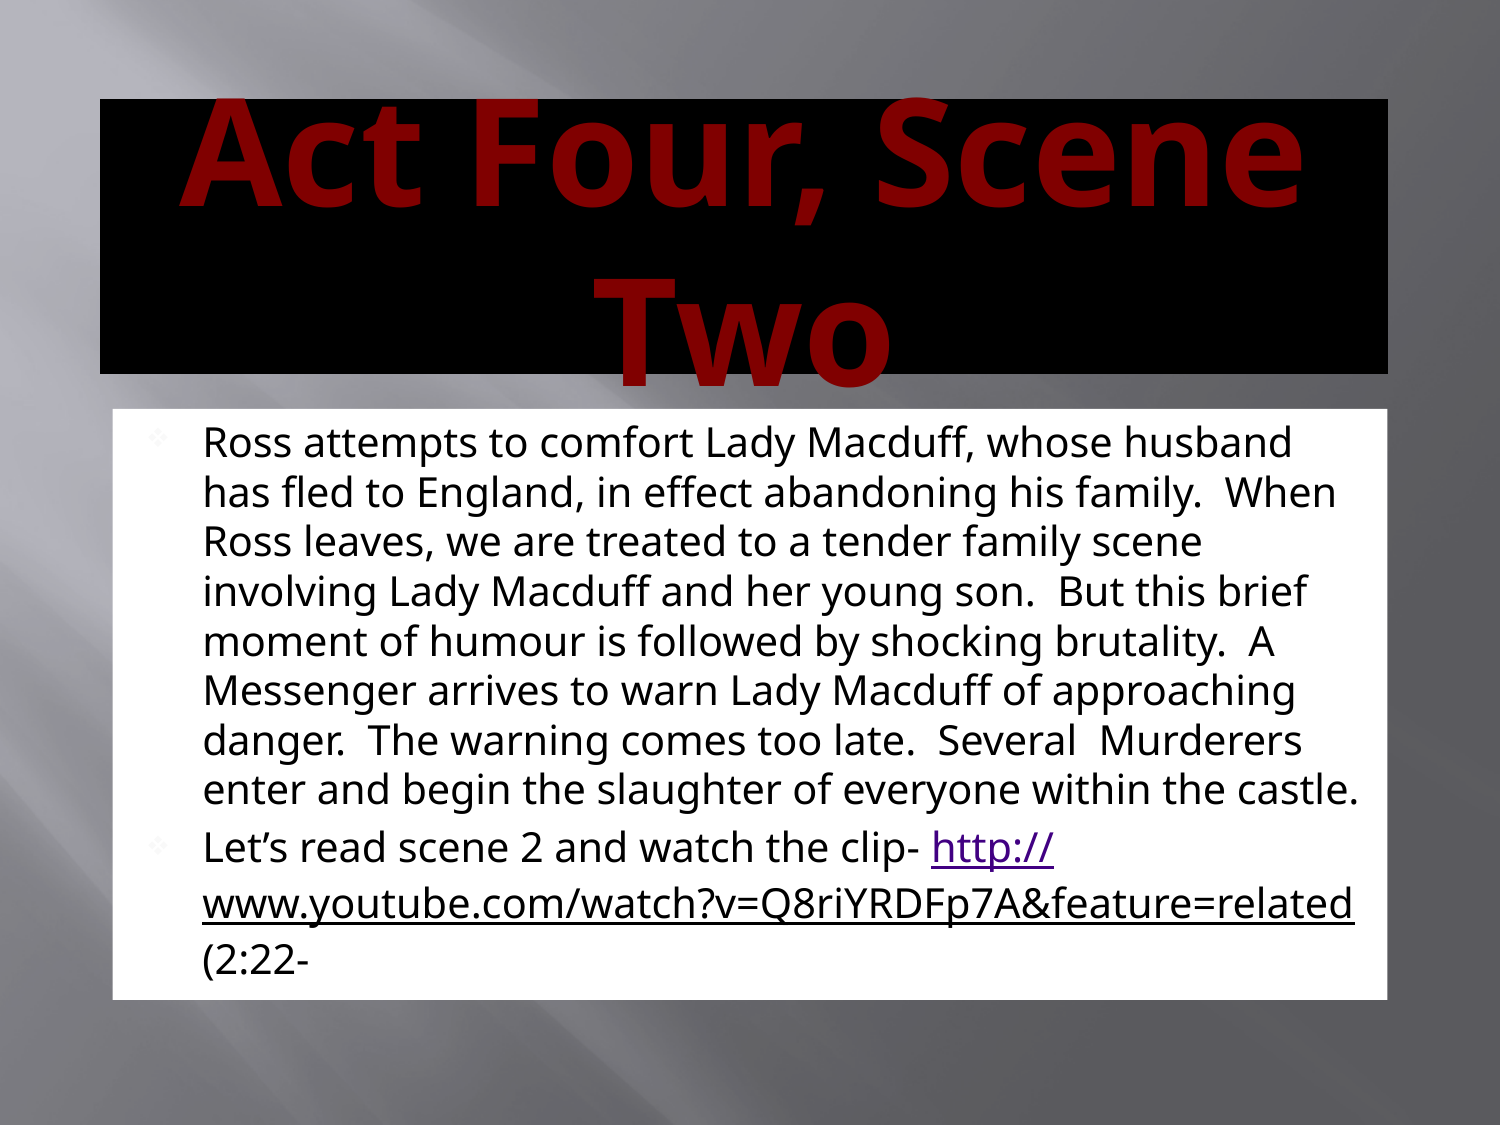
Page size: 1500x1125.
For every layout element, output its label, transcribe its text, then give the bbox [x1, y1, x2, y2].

title Act Four, Scene Two [100, 99, 1388, 374]
list Ross attempts to comfort Lady Macduff, whose husband has fled to England, in effect abandoning his family. When Ross leaves, we are treated to a tender family scene involving Lady Macduff and her young son. But this brief moment of humour is followed by shocking brutality. A Messenger arrives to warn Lady Macduff of approaching danger. The warning comes too late. Several Murderers enter and begin the slaughter of everyone within the castle. Let’s read scene 2 and watch the clip- http://www.youtube.com/watch?v=Q8riYRDFp7A&feature=related (2:22- [112, 408, 1388, 1000]
